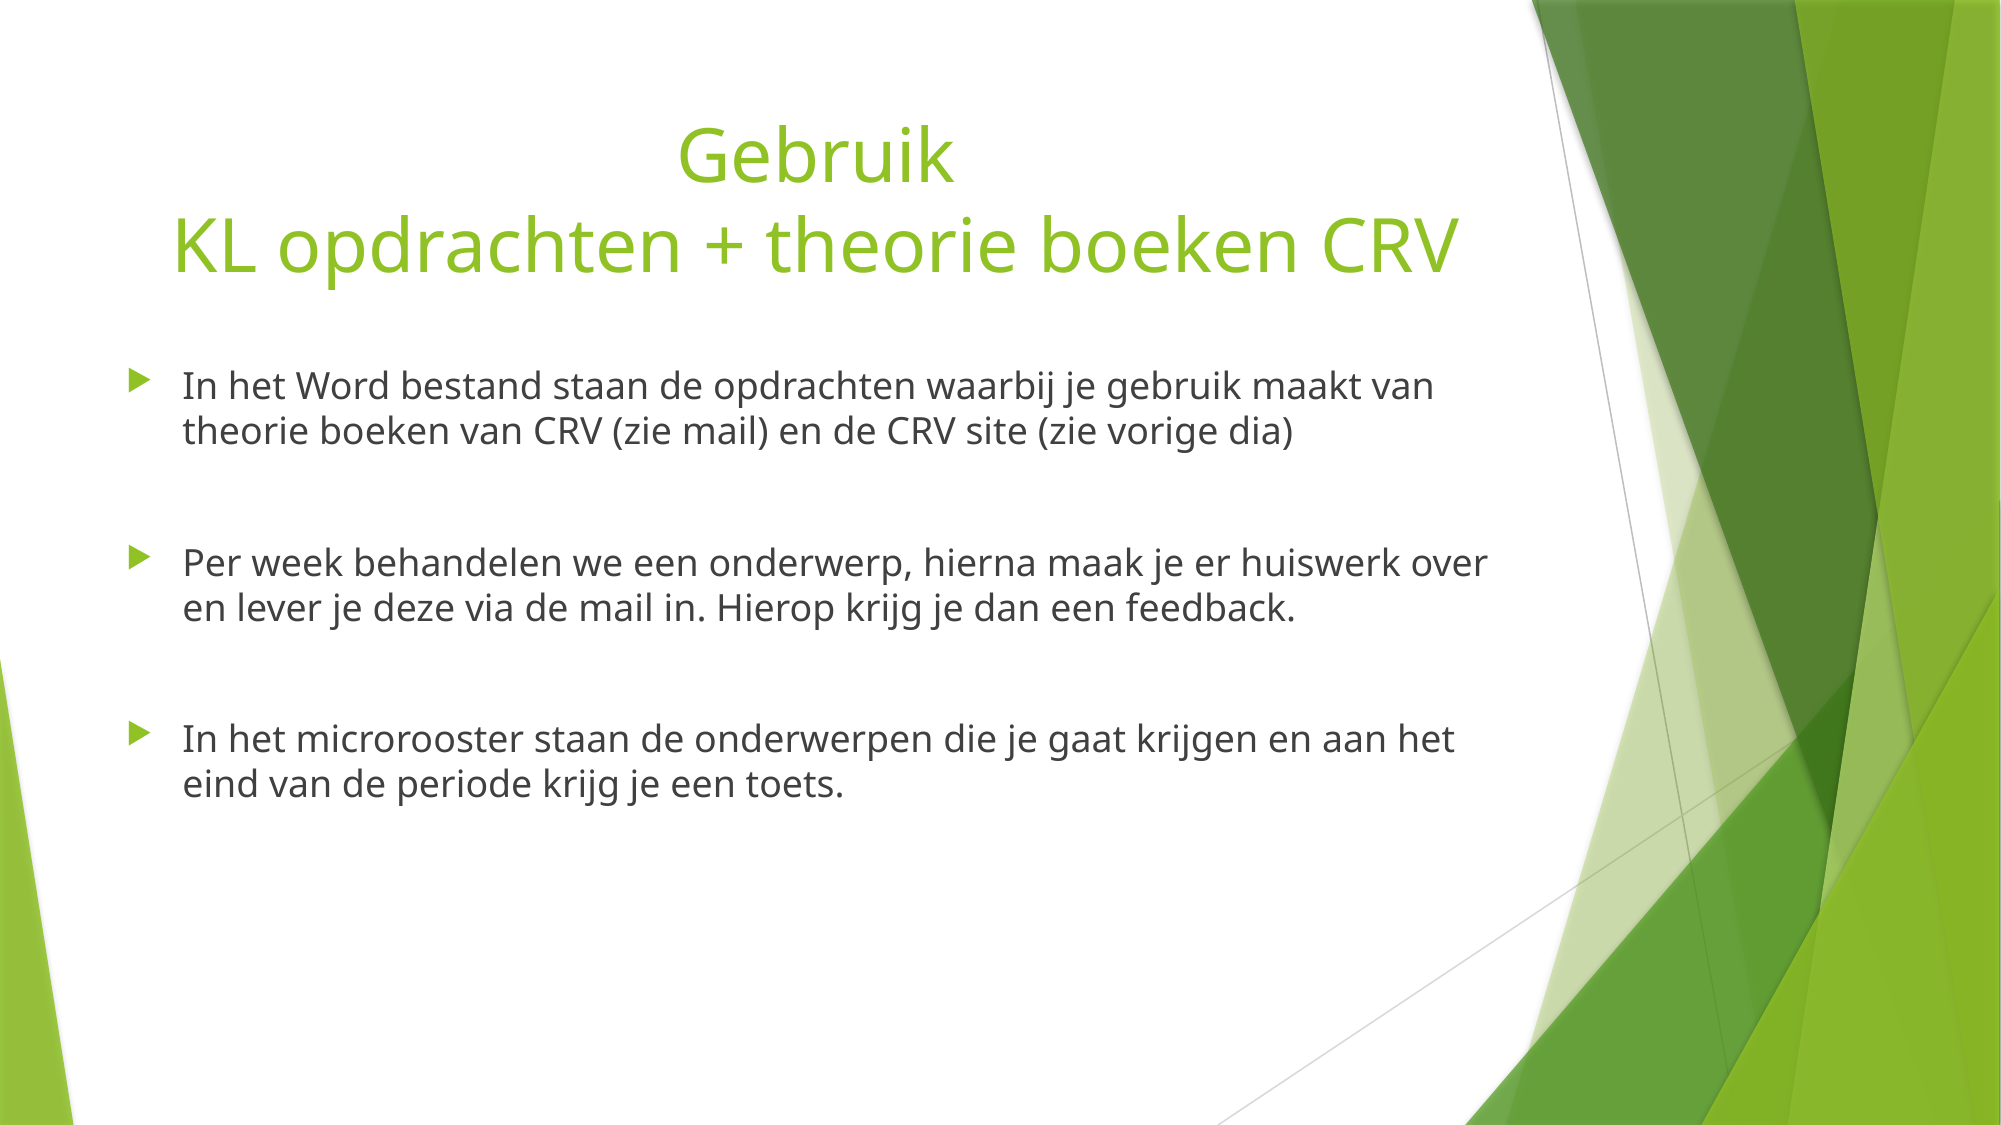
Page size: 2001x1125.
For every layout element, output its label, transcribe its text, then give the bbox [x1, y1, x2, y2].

title Gebruik KL opdrachten + theorie boeken CRV [111, 99, 1522, 317]
list In het Word bestand staan de opdrachten waarbij je gebruik maakt van theorie boeken van CRV (zie mail) en de CRV site (zie vorige dia) Per week behandelen we een onderwerp, hierna maak je er huiswerk over en lever je deze via de mail in. Hierop krijg je dan een feedback. In het microrooster staan de onderwerpen die je gaat krijgen en aan het eind van de periode krijg je een toets. [111, 354, 1522, 992]
